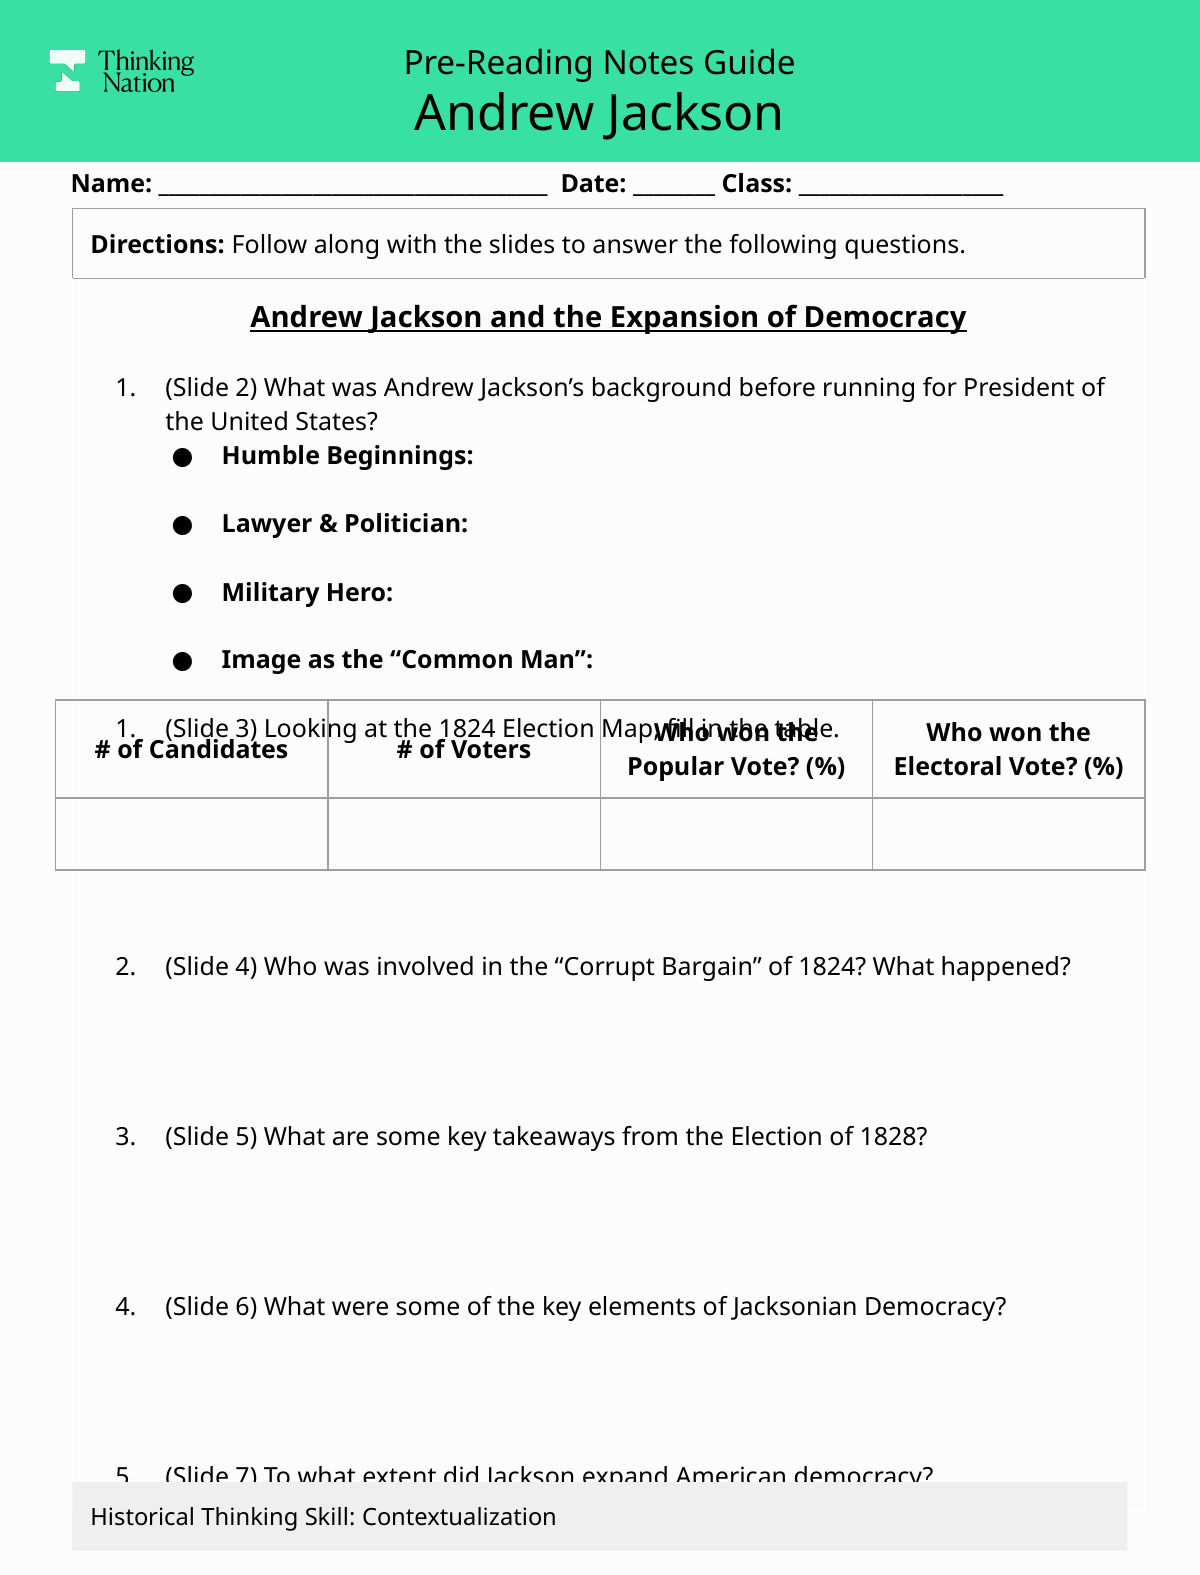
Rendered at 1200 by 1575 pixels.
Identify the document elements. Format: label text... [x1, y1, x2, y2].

table_header Directions: Follow along with the slides to answer the following questions. [73, 212, 1144, 278]
table_cell Andrew Jackson and the Expansion of Democracy (Slide 2) What was Andrew Jackson’s background before running for President of the United States? Humble Beginnings: Lawyer & Politician: Military Hero: Image as the “Common Man”: (Slide 3) Looking at the 1824 Election Map, fill in the table. (Slide 4) Who was involved in the “Corrupt Bargain” of 1824? What happened? (Slide 5) What are some key takeaways from the Election of 1828? (Slide 6) What were some of the key elements of Jacksonian Democracy? (Slide 7) To what extent did Jackson expand American democracy? [73, 279, 1144, 699]
picture [33, 35, 199, 105]
table_cell [56, 799, 327, 869]
table_cell [601, 799, 872, 869]
table_cell Andrew Jackson and the Expansion of Democracy (Slide 2) What was Andrew Jackson’s background before running for President of the United States? Humble Beginnings: Lawyer & Politician: Military Hero: Image as the “Common Man”: (Slide 3) Looking at the 1824 Election Map, fill in the table. (Slide 4) Who was involved in the “Corrupt Bargain” of 1824? What happened? (Slide 5) What are some key takeaways from the Election of 1828? (Slide 6) What were some of the key elements of Jacksonian Democracy? (Slide 7) To what extent did Jackson expand American democracy? [73, 871, 1144, 1510]
text_box Pre-Reading Notes Guide Andrew Jackson [0, 0, 1200, 162]
table_cell [329, 799, 600, 869]
table_header Who won the Popular Vote? (%) [601, 701, 872, 797]
table_cell [873, 799, 1144, 869]
text_box Name: ______________________________________ Date: ________ Class: ____________________ [55, 152, 1200, 212]
table_header # of Voters [329, 701, 600, 797]
table_header Who won the Electoral Vote? (%) [873, 701, 1144, 797]
text_box Historical Thinking Skill: Contextualization [72, 1482, 1128, 1551]
table_header # of Candidates [56, 701, 327, 797]
